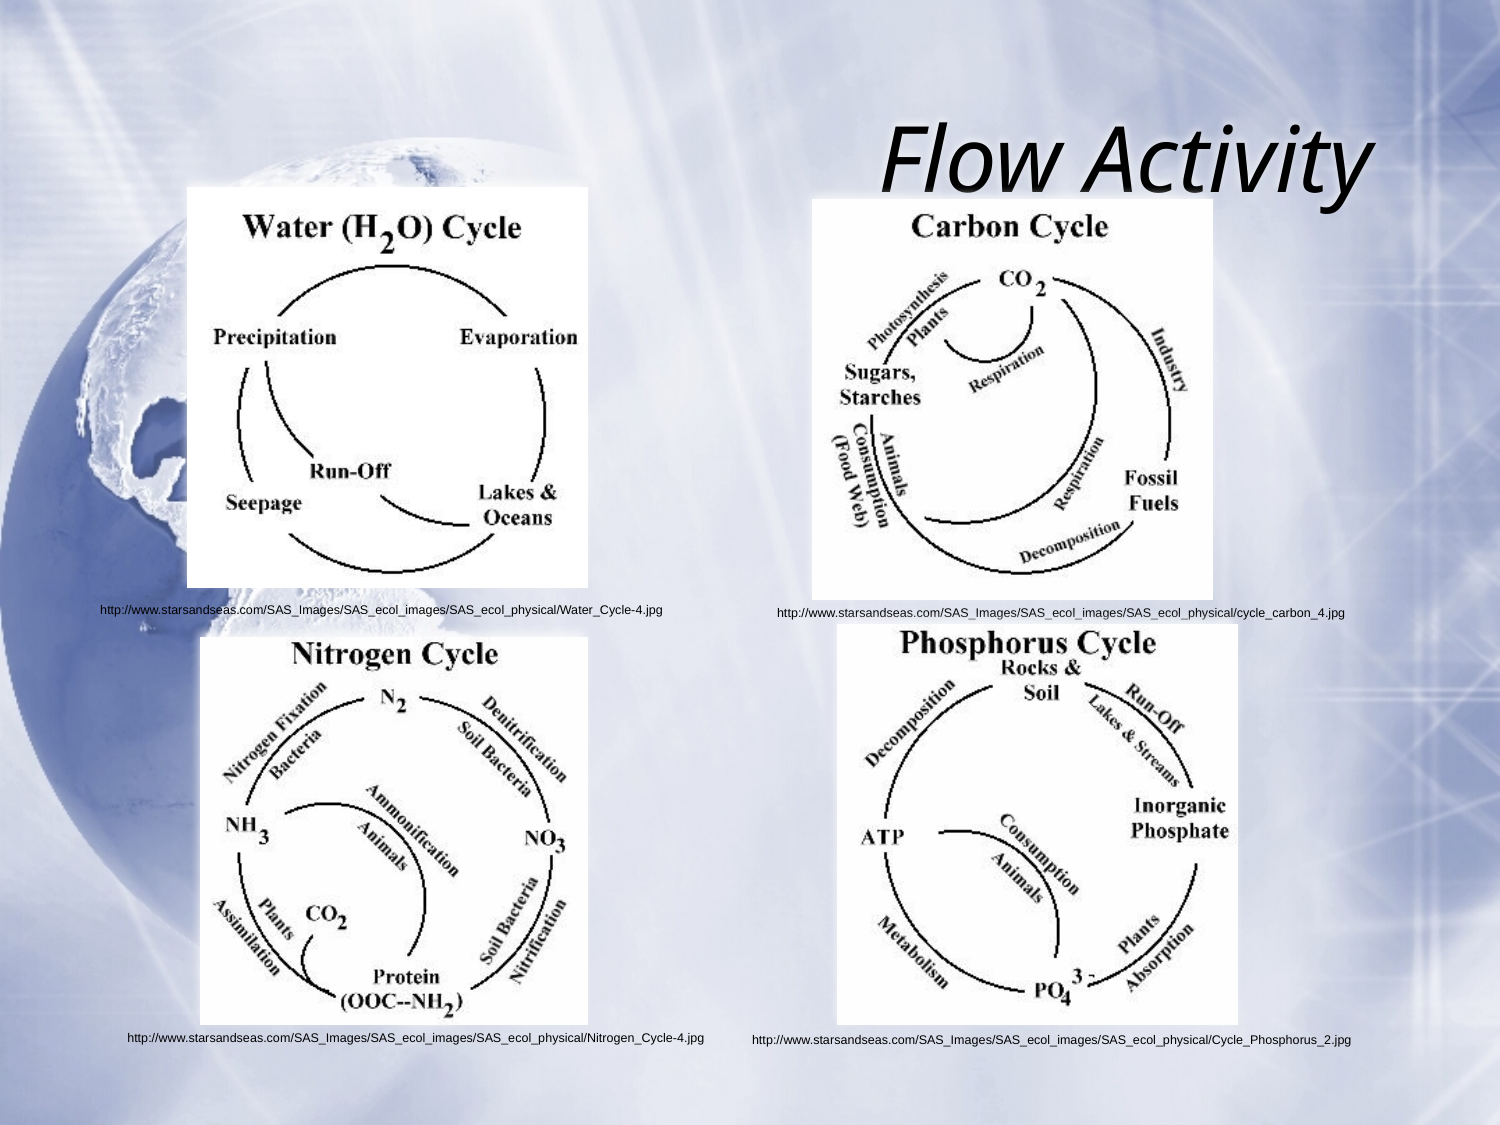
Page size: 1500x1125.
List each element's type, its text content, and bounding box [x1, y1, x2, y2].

title Flow Activity [112, 99, 1388, 213]
text_box http://www.starsandseas.com/SAS_Images/SAS_ecol_images/SAS_ecol_physical/Cycle_Phosphorus_2.jpg [737, 1024, 1366, 1055]
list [199, 637, 588, 1026]
text_box http://www.starsandseas.com/SAS_Images/SAS_ecol_images/SAS_ecol_physical/Water_Cycle-4.jpg [85, 594, 678, 625]
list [187, 187, 588, 588]
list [837, 624, 1238, 1026]
picture [0, 0, 1500, 1125]
text_box http://www.starsandseas.com/SAS_Images/SAS_ecol_images/SAS_ecol_physical/Nitrogen_Cycle-4.jpg [112, 1022, 719, 1053]
text_box http://www.starsandseas.com/SAS_Images/SAS_ecol_images/SAS_ecol_physical/cycle_carbon_4.jpg [762, 597, 1360, 628]
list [812, 199, 1213, 601]
